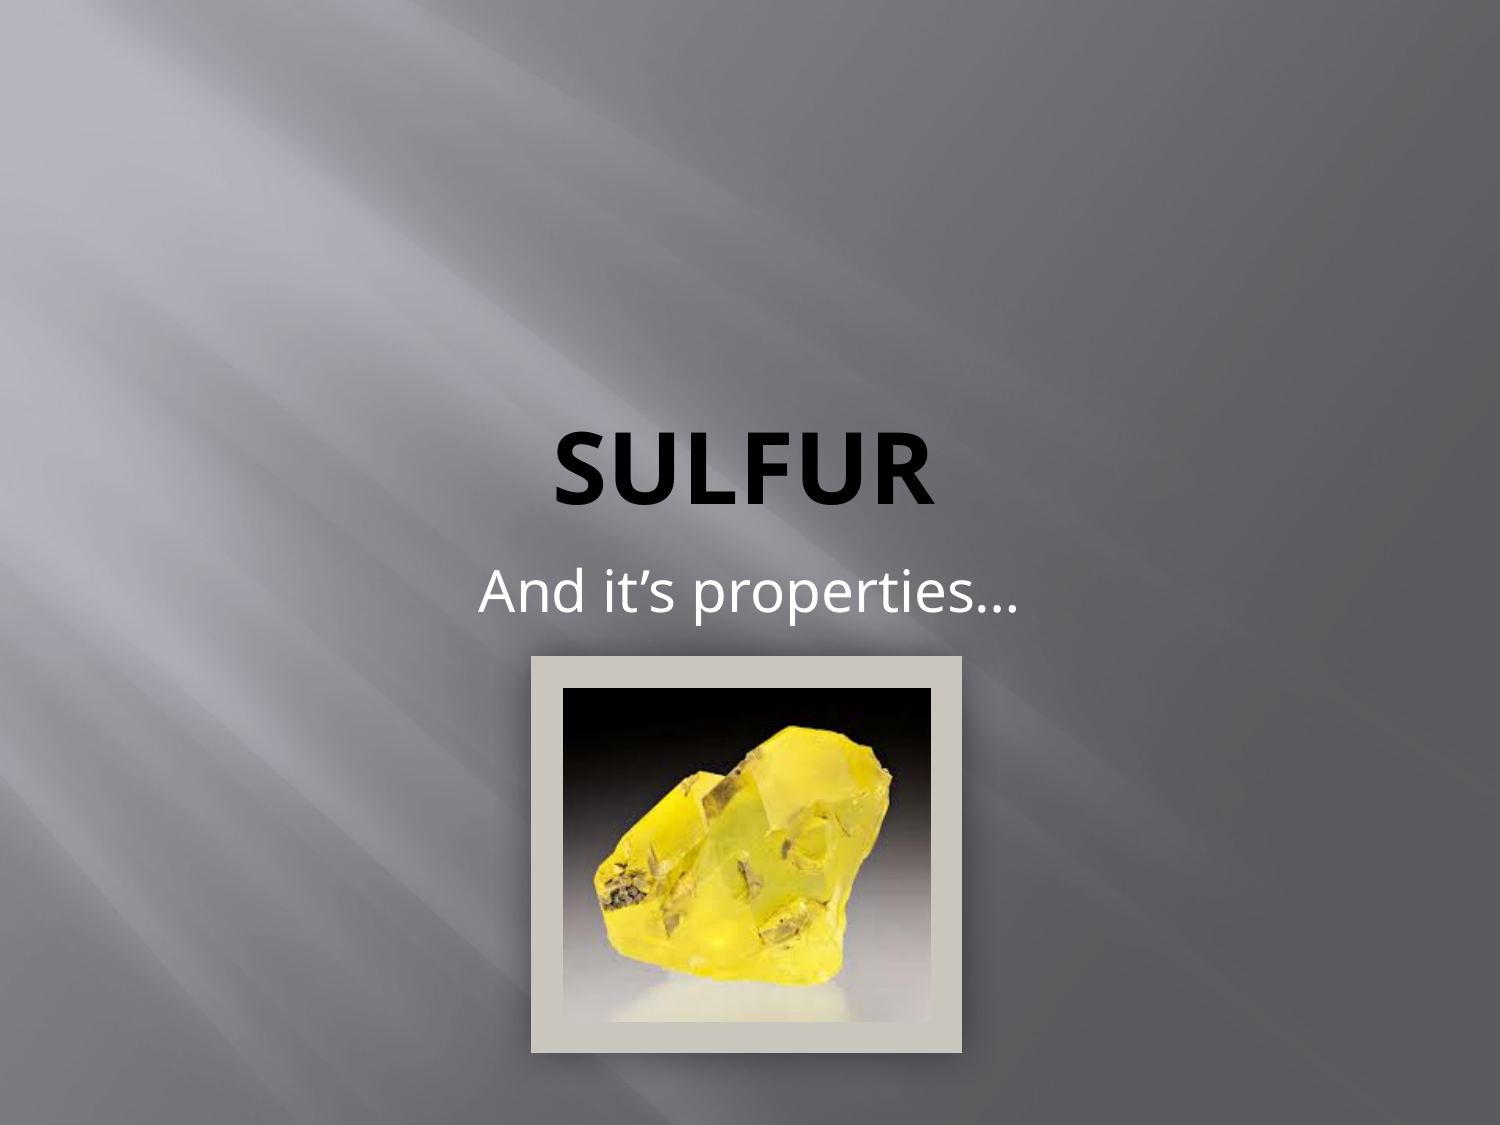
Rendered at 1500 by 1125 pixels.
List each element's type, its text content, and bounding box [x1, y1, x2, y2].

subtitle And it’s properties… [225, 546, 1275, 834]
title sulfur [69, 224, 1420, 525]
picture [562, 687, 932, 1023]
